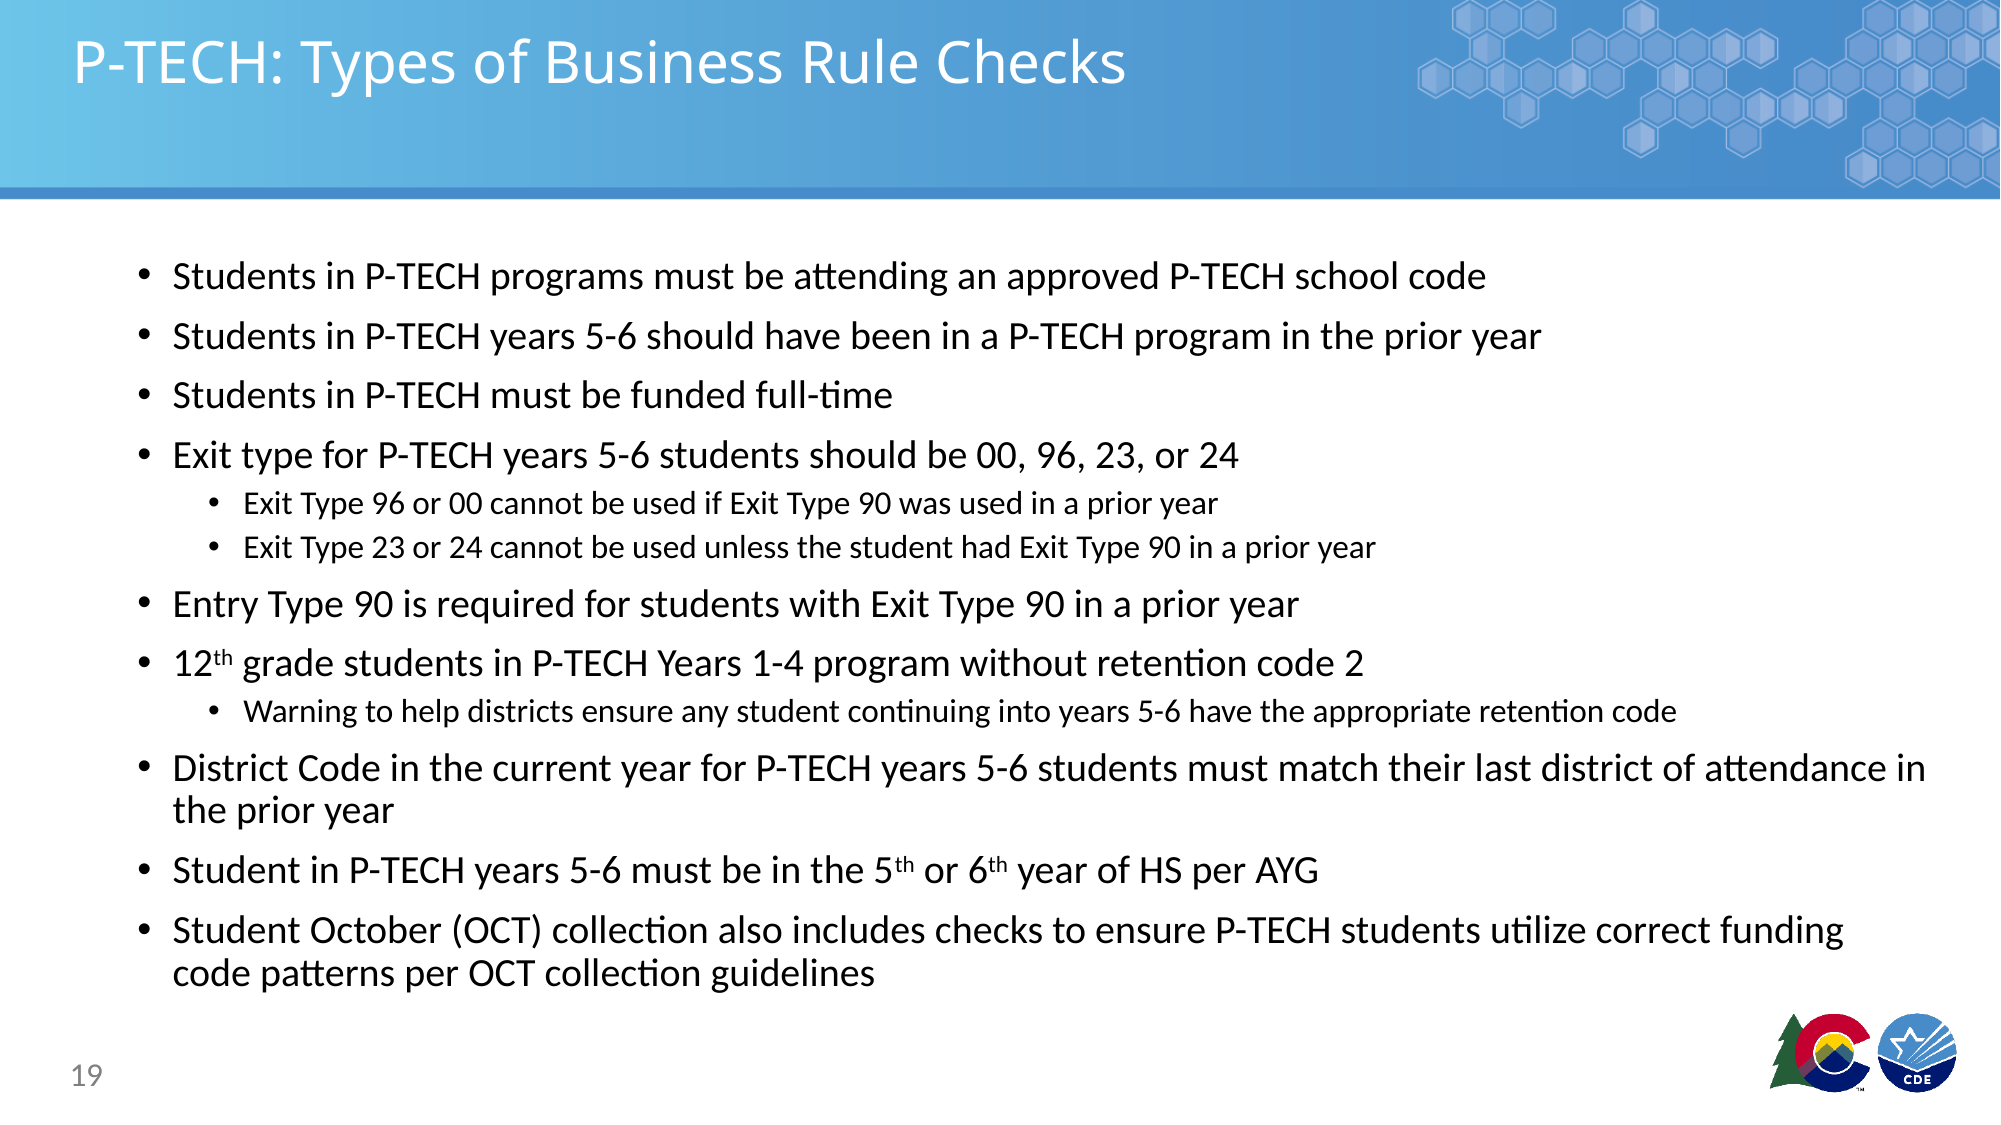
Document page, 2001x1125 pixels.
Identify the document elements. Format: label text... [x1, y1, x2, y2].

title P-TECH: Types of Business Rule Checks [72, 33, 1396, 182]
picture [1768, 1012, 1957, 1093]
picture [0, 0, 2000, 200]
slide_number 19 [54, 1042, 505, 1103]
list Students in P-TECH programs must be attending an approved P-TECH school code Students in P-TECH years 5-6 should have been in a P-TECH program in the prior year Students in P-TECH must be funded full-time Exit type for P-TECH years 5-6 students should be 00, 96, 23, or 24 Exit Type 96 or 00 cannot be used if Exit Type 90 was used in a prior year Exit Type 23 or 24 cannot be used unless the student had Exit Type 90 in a prior year Entry Type 90 is required for students with Exit Type 90 in a prior year 12th grade students in P-TECH Years 1-4 program without retention code 2 Warning to help districts ensure any student continuing into years 5-6 have the appropriate retention code District Code in the current year for P-TECH years 5-6 students must match their last district of attendance in the prior year Student in P-TECH years 5-6 must be in the 5th or 6th year of HS per AYG Student October (OCT) collection also includes checks to ensure P-TECH students utilize correct funding code patterns per OCT collection guidelines [137, 254, 1931, 1003]
